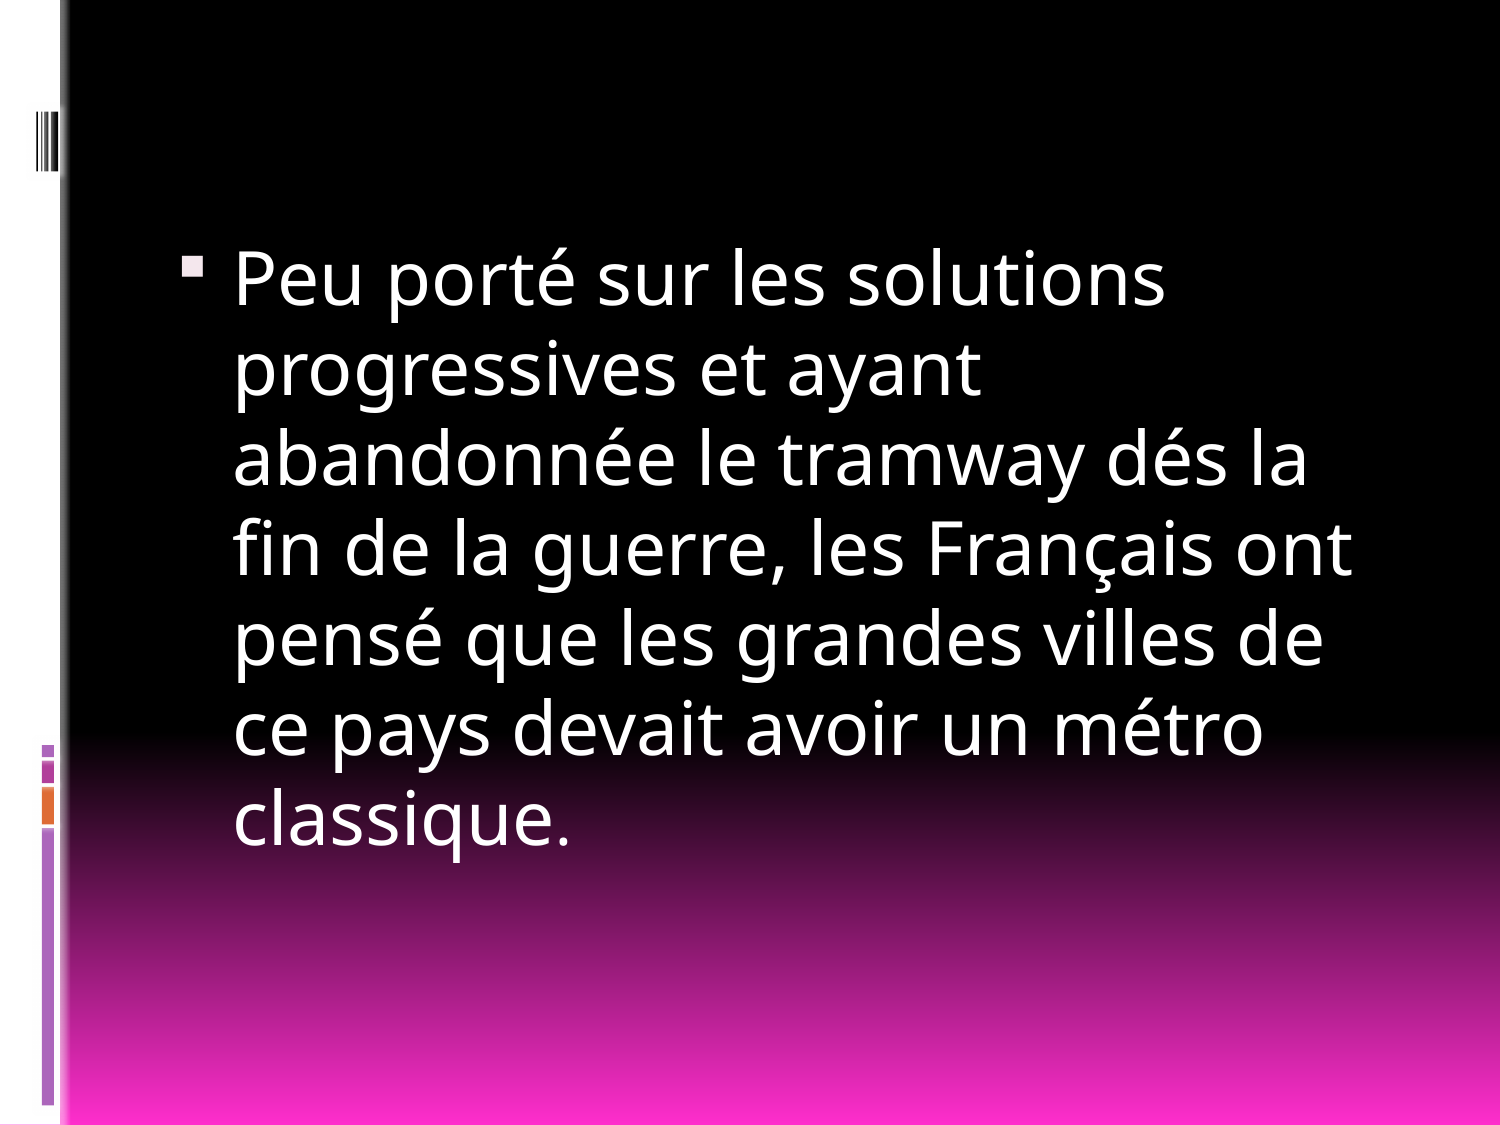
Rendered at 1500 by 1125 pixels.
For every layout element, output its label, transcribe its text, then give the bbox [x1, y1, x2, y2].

list Peu porté sur les solutions progressives et ayant abandonnée le tramway dés la fin de la guerre, les Français ont pensé que les grandes villes de ce pays devait avoir un métro classique. [150, 222, 1425, 1043]
